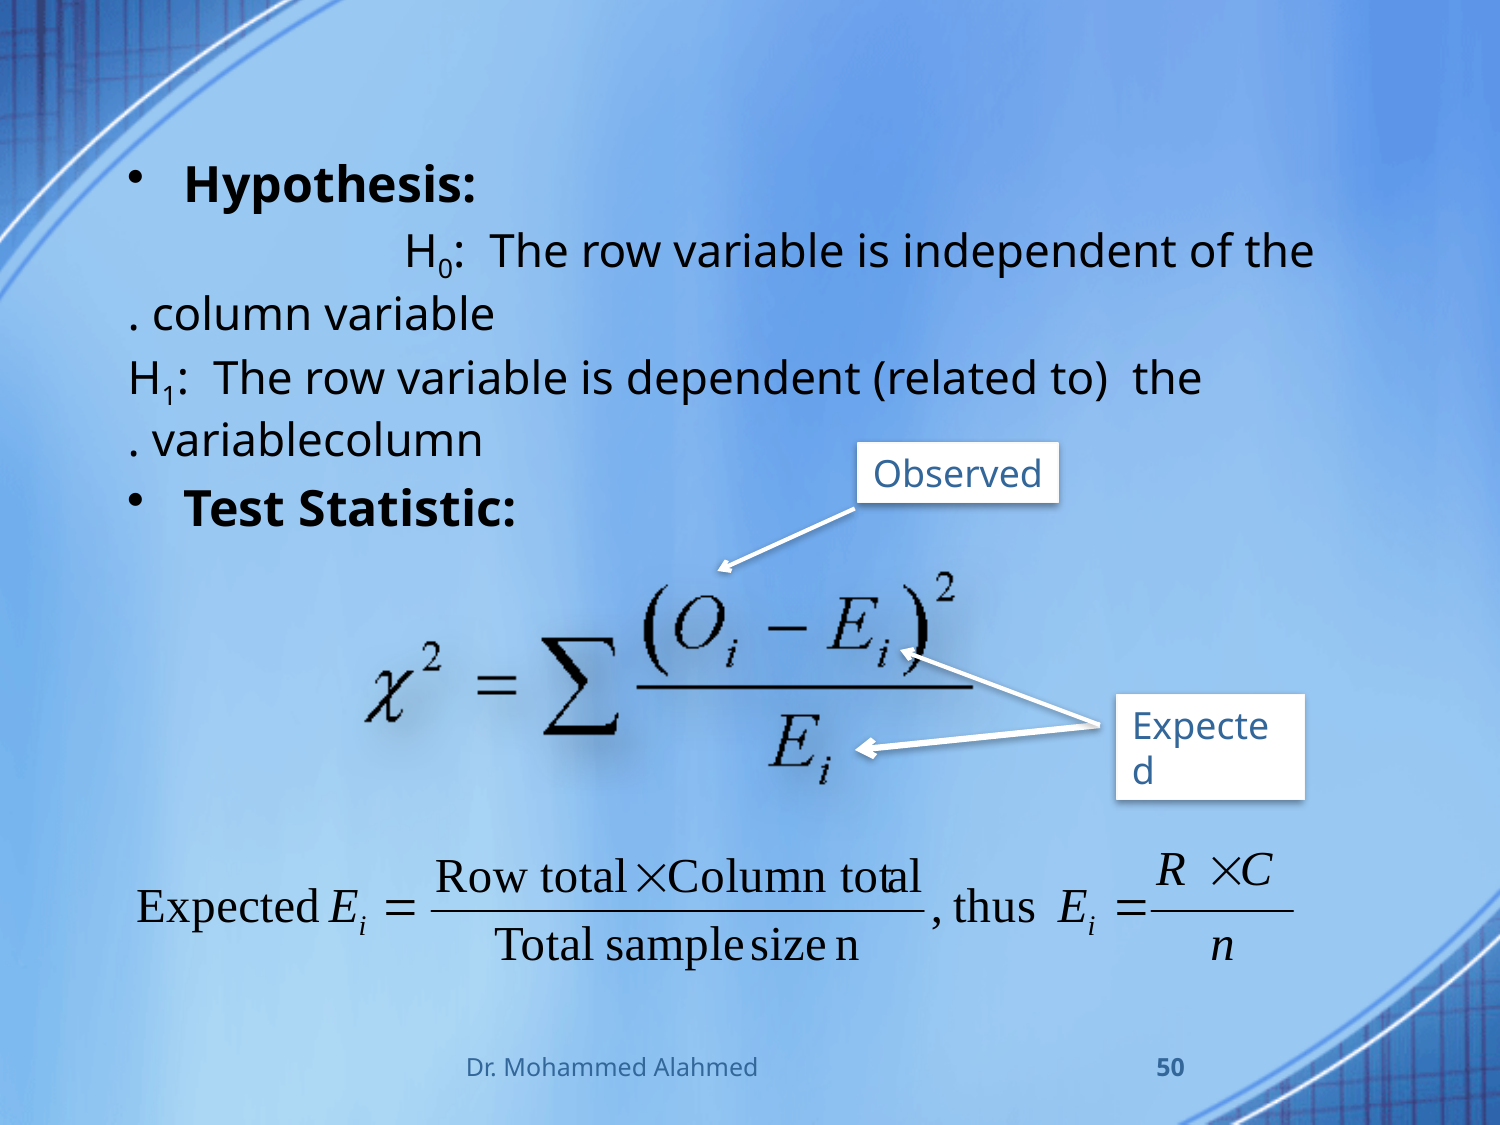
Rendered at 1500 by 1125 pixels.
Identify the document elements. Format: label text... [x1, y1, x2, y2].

footer Dr. Mohammed Alahmed [374, 1037, 851, 1100]
slide_number 50 [887, 1037, 1201, 1100]
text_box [899, 649, 1101, 726]
picture [0, 0, 1500, 1125]
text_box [854, 724, 1101, 751]
text_box Expected [1116, 694, 1305, 800]
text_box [717, 508, 855, 572]
list Hypothesis: H0: The row variable is independent of the column variable. H1: The row variable is dependent (related to) the column variable. Test Statistic: [112, 144, 1426, 1051]
text_box Observed [857, 442, 1059, 503]
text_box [128, 837, 1303, 980]
